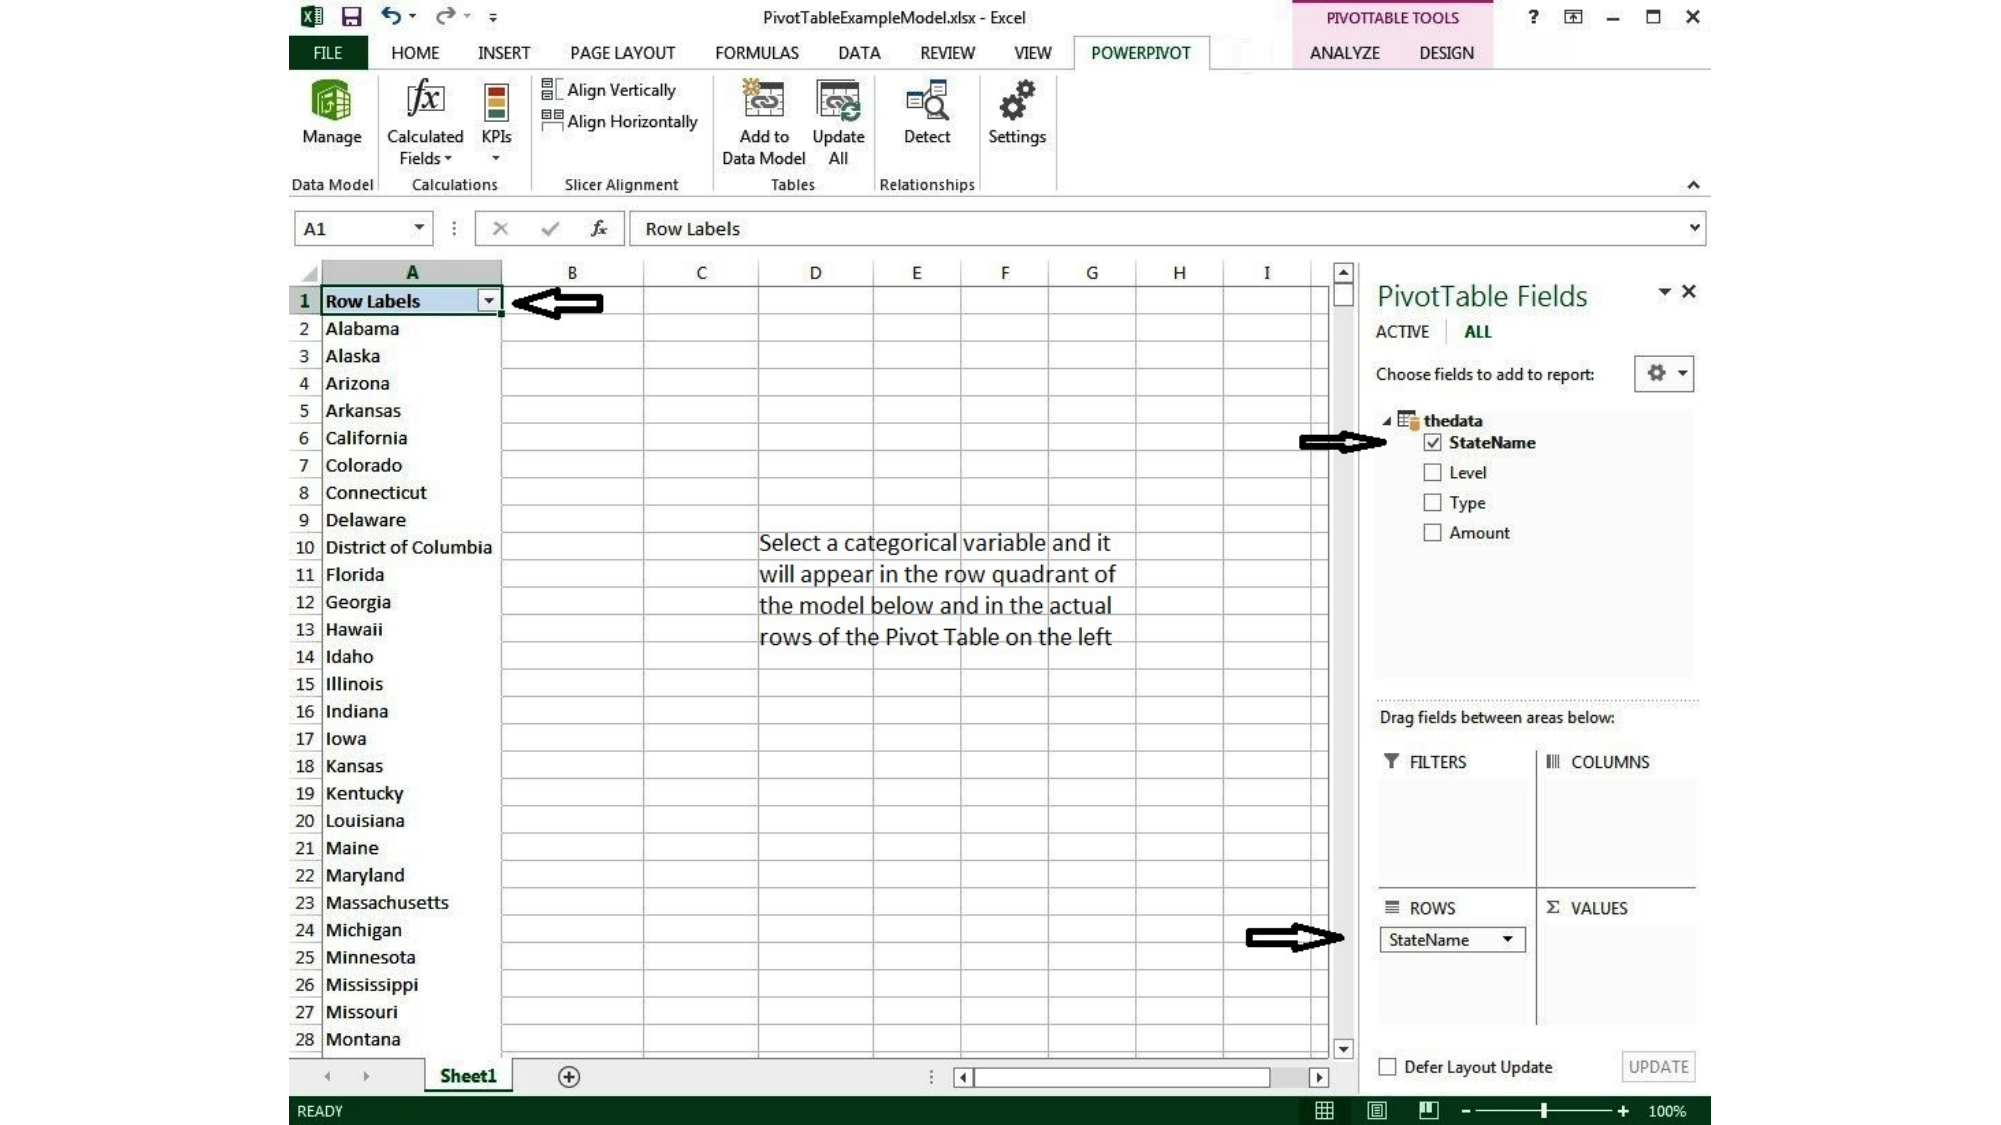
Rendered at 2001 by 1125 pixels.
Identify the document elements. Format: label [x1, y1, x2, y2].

picture [289, 0, 1711, 1125]
